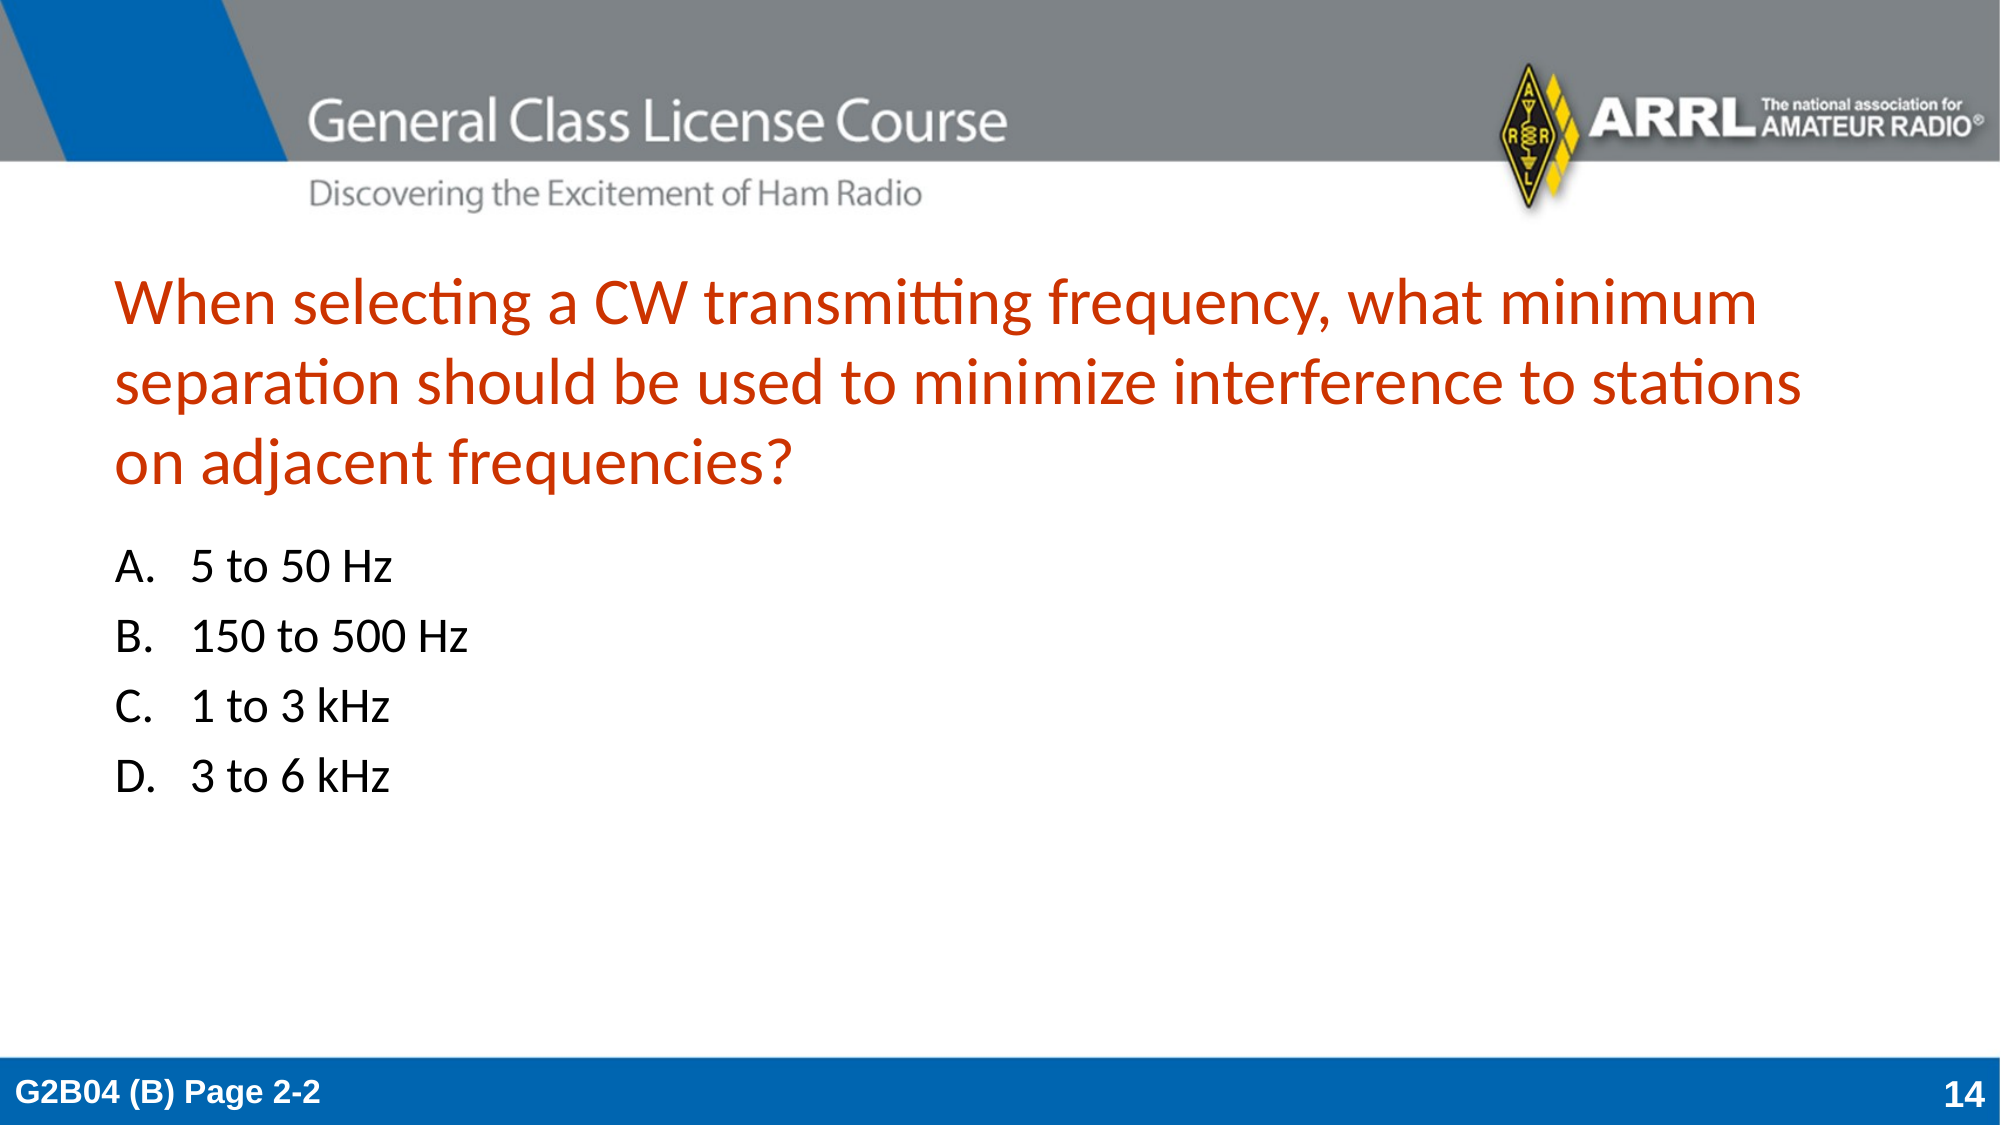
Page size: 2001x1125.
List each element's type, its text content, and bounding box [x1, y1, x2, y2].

title When selecting a CW transmitting frequency, what minimum separation should be used to minimize interference to stations on adjacent frequencies? [99, 249, 1900, 388]
text_box G2B04 (B) Page 2-2 [0, 1062, 1313, 1118]
text_box 14 [1875, 1062, 2000, 1123]
list 5 to 50 Hz 150 to 500 Hz 1 to 3 kHz 3 to 6 kHz [99, 525, 1900, 1005]
picture [0, 0, 2001, 1125]
